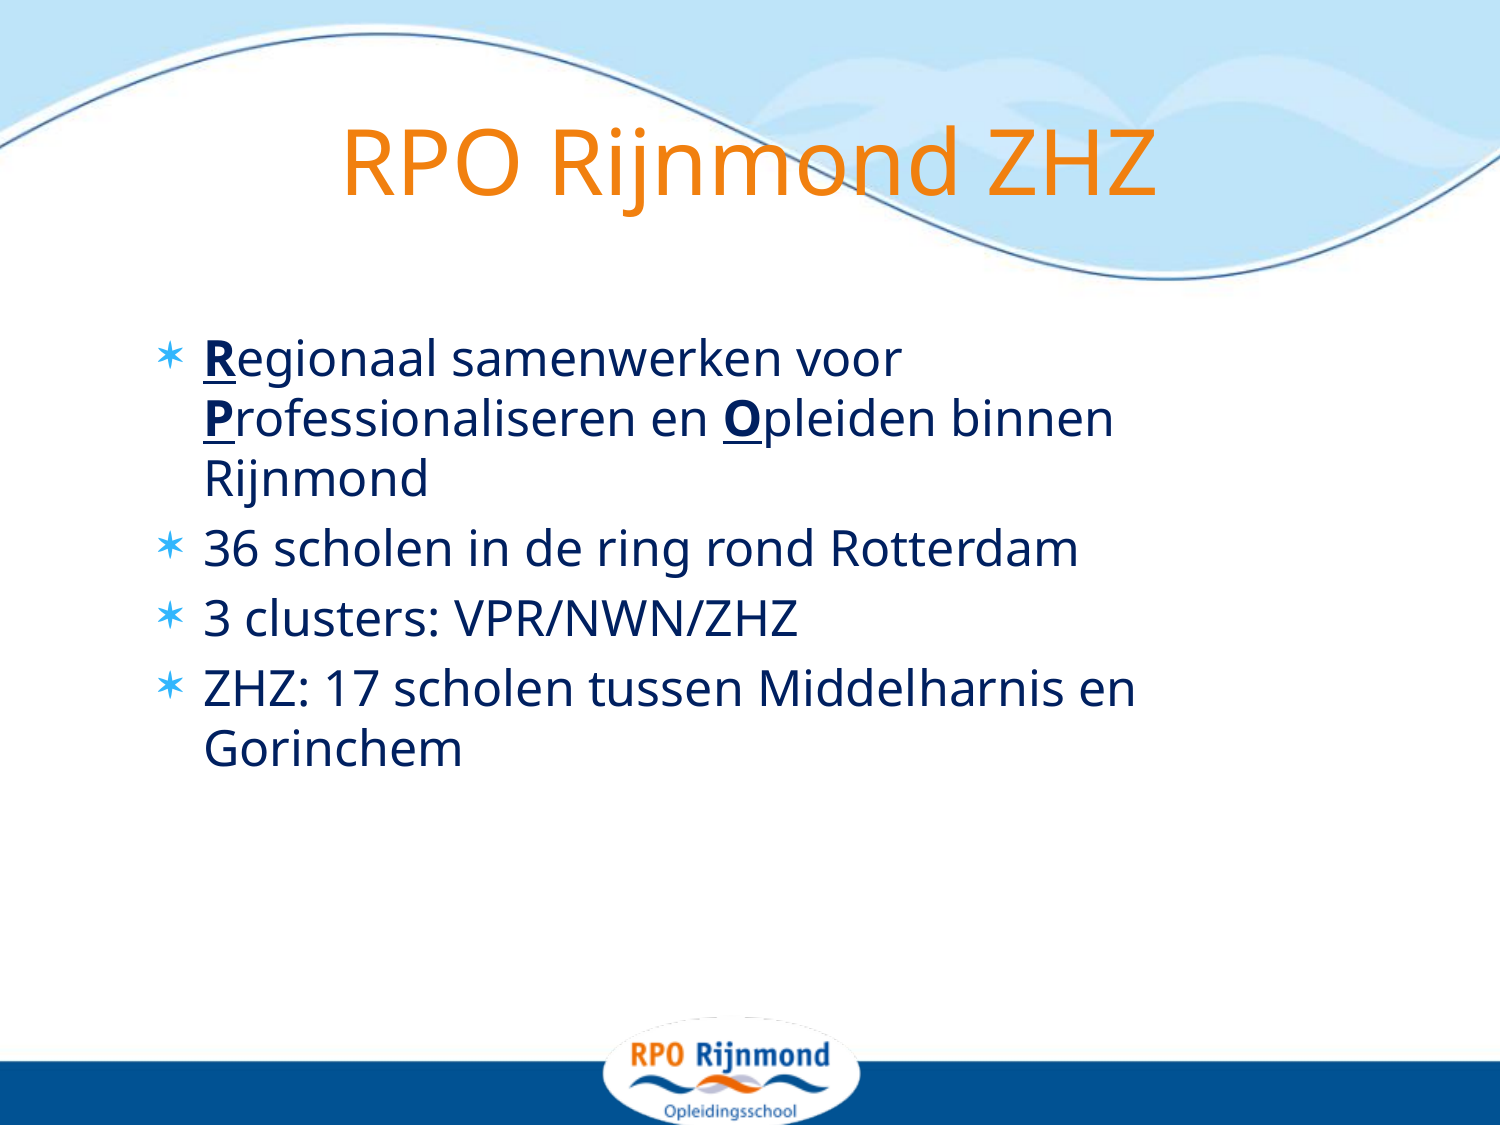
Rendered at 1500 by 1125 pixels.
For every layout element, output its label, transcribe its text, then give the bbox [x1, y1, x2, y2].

title RPO Rijnmond ZHZ [75, 55, 1425, 261]
picture [0, 0, 1500, 1125]
list Regionaal samenwerken voor Professionaliseren en Opleiden binnen Rijnmond 36 scholen in de ring rond Rotterdam 3 clusters: VPR/NWN/ZHZ ZHZ: 17 scholen tussen Middelharnis en Gorinchem [143, 319, 1359, 1005]
